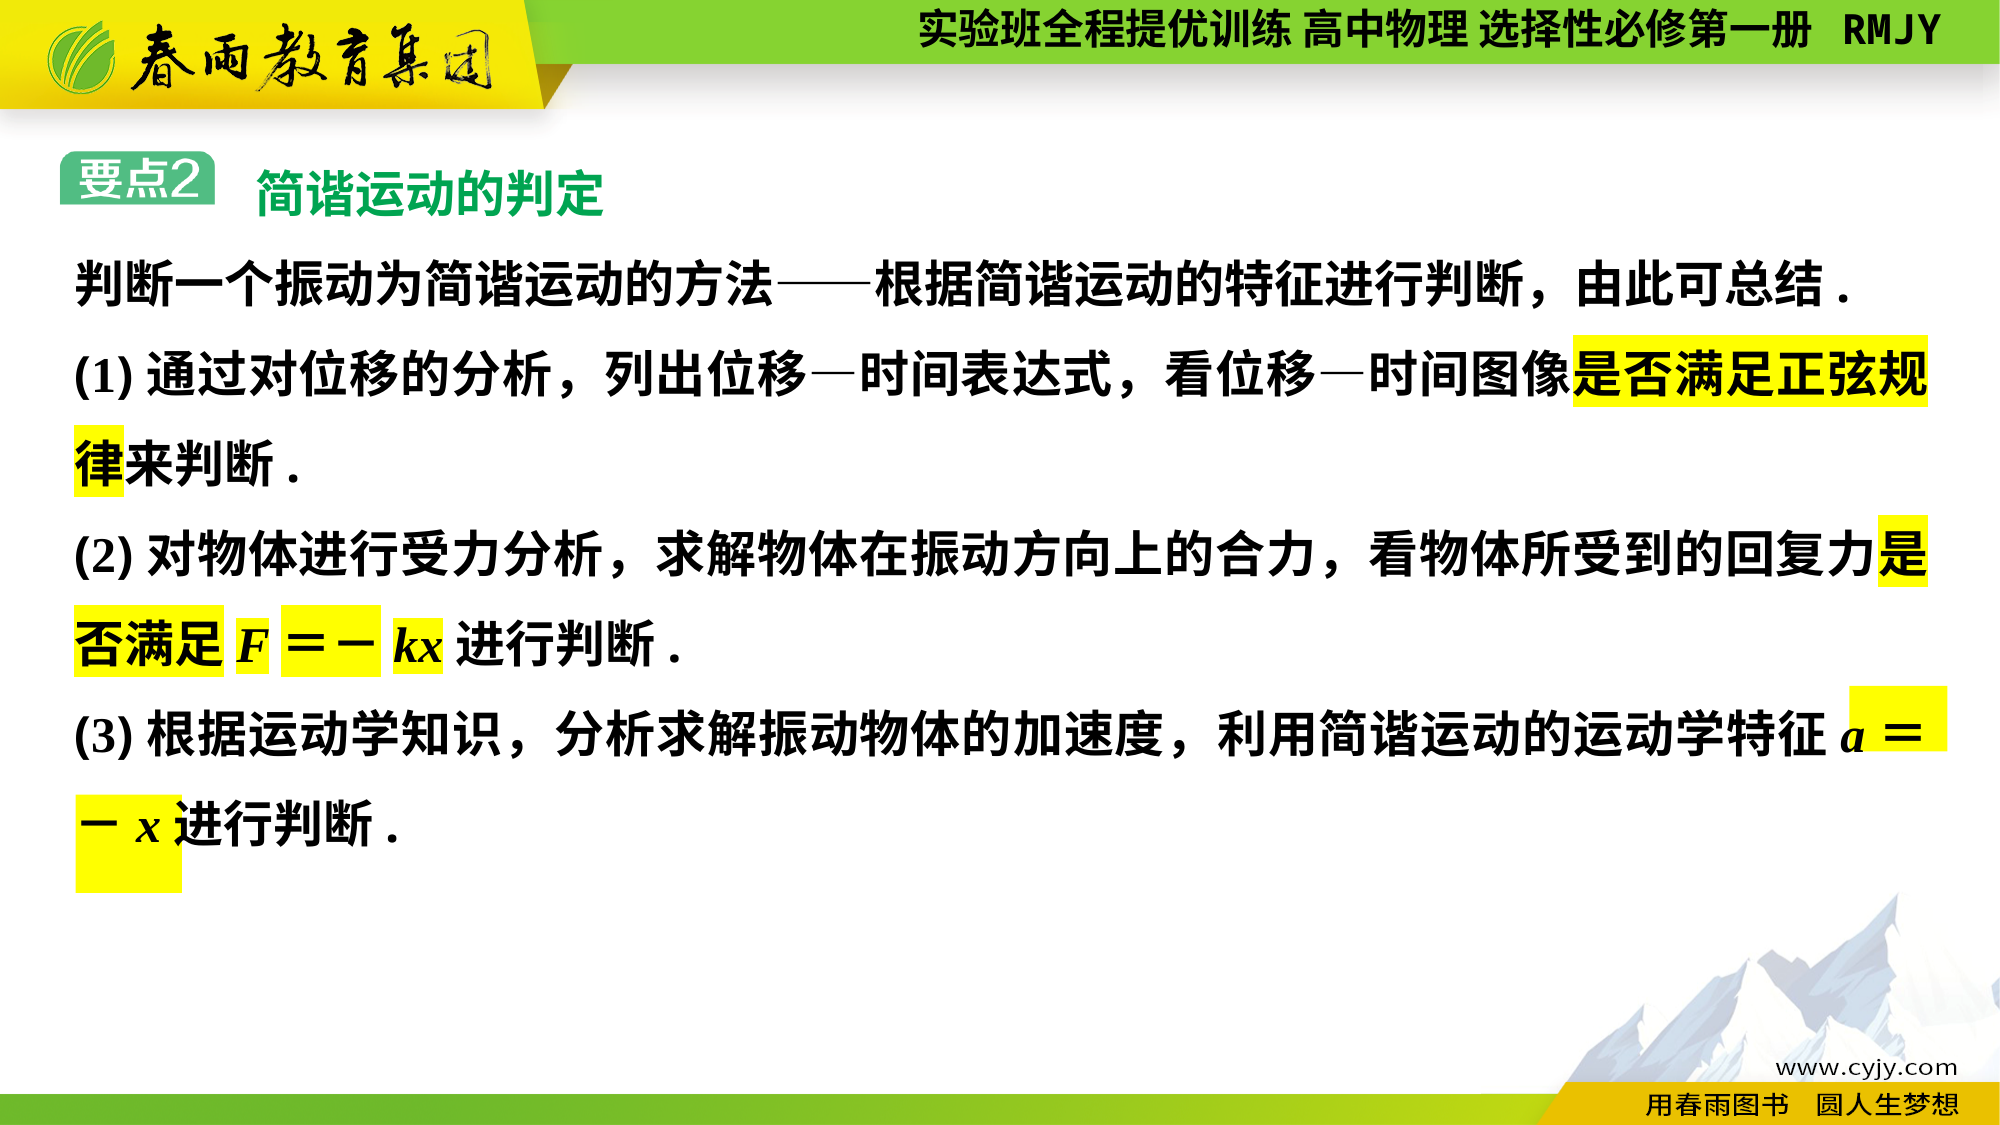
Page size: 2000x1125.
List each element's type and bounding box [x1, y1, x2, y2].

picture [0, 0, 2000, 1125]
text_box [75, 794, 182, 893]
text_box [1849, 685, 1948, 752]
